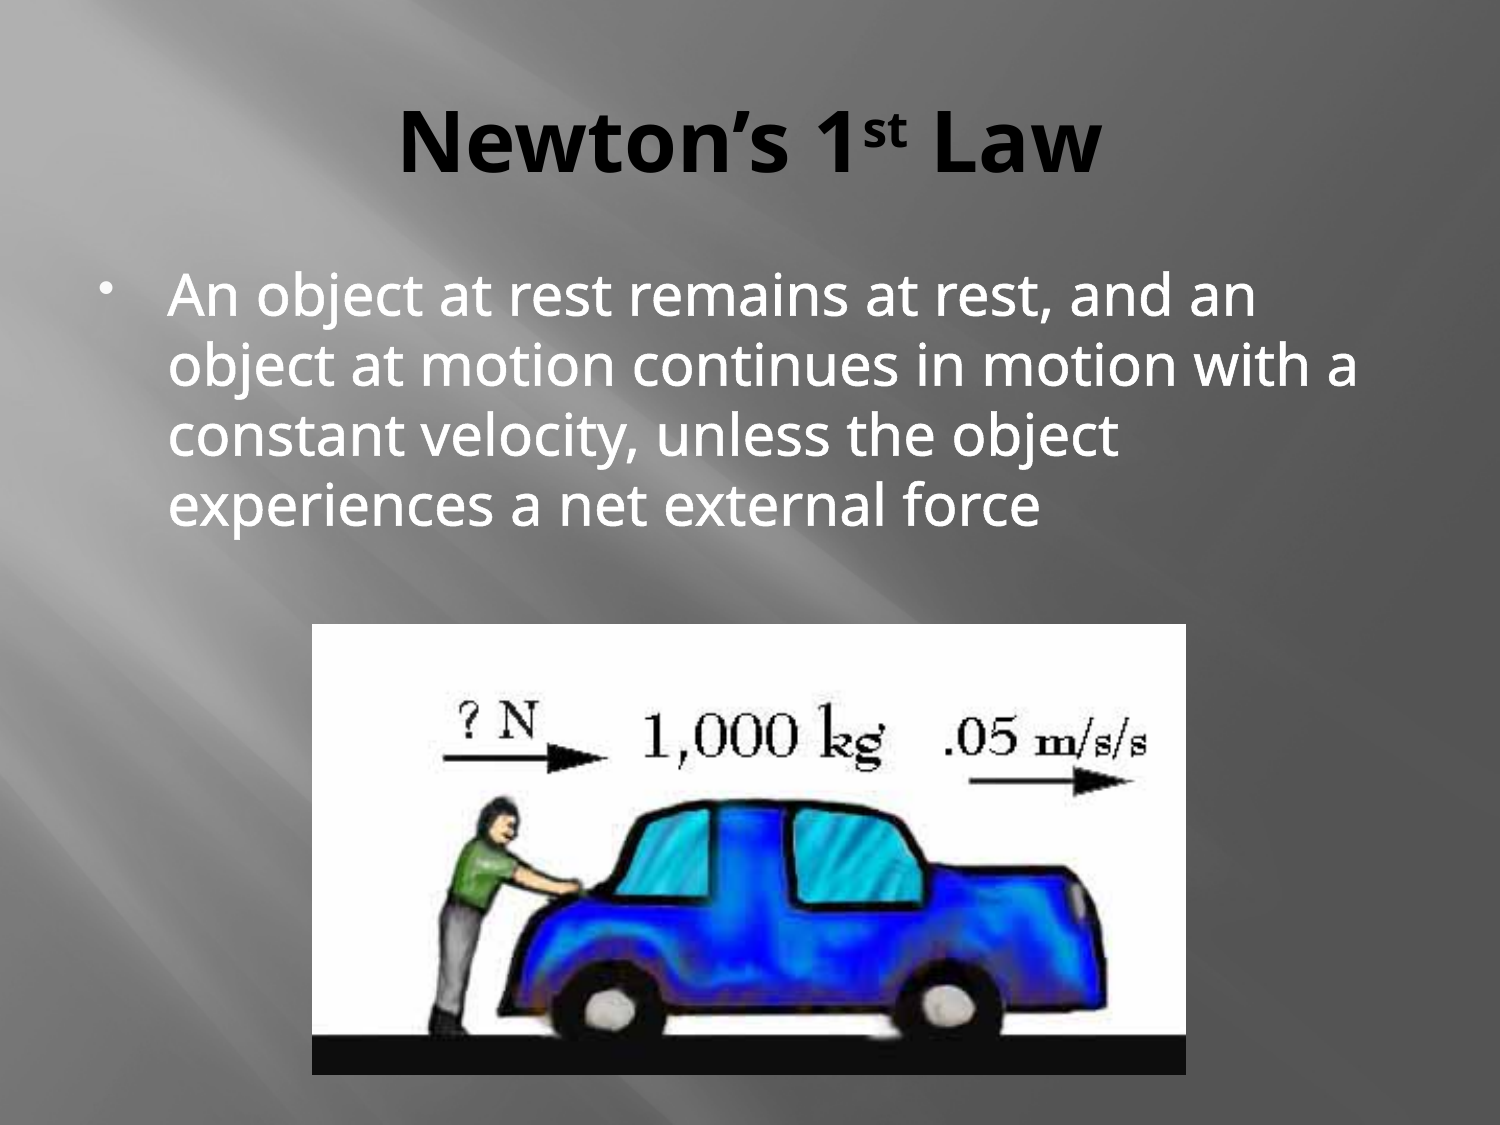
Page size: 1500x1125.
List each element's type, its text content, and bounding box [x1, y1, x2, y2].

title Newton’s 1st Law [75, 45, 1425, 233]
picture [312, 624, 1186, 1076]
list An object at rest remains at rest, and an object at motion continues in motion with a constant velocity, unless the object experiences a net external force [62, 249, 1413, 1023]
